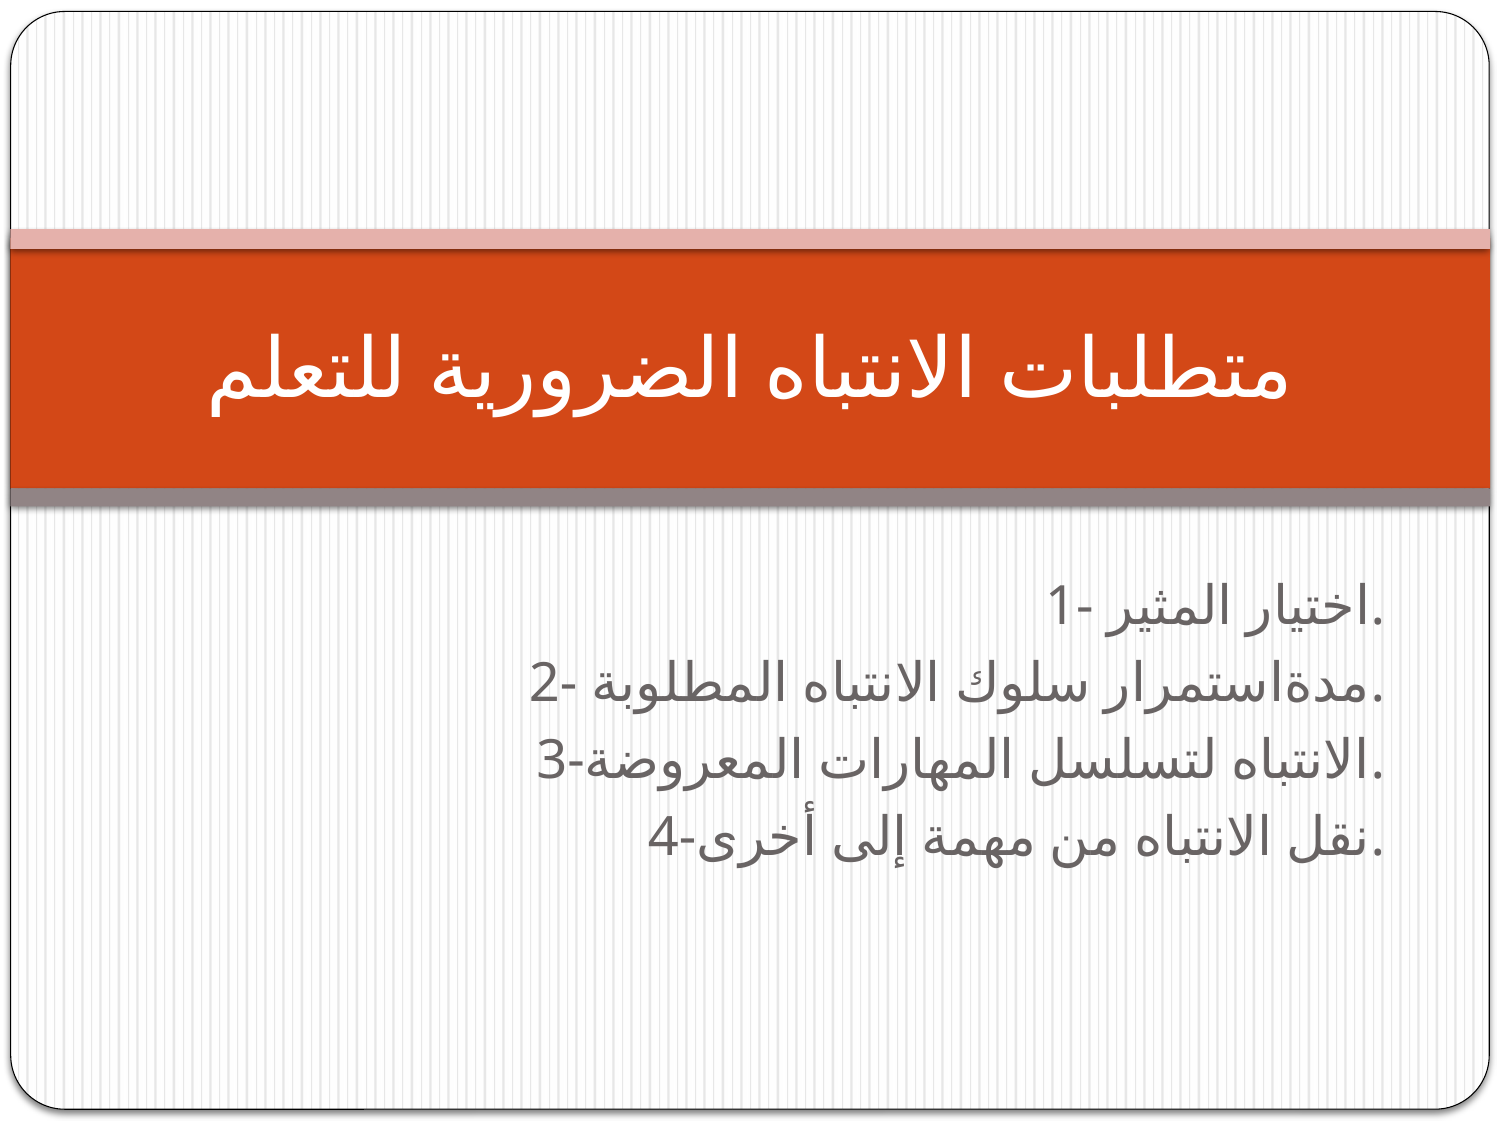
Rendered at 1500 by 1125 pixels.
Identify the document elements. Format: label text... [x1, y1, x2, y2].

title متطلبات الانتباه الضرورية للتعلم [75, 247, 1425, 489]
subtitle 1- اختيار المثير. 2- مدةاستمرار سلوك الانتباه المطلوبة. 3-الانتباه لتسلسل المهارات المعروضة. 4-نقل الانتباه من مهمة إلى أخرى. [62, 562, 1400, 1000]
